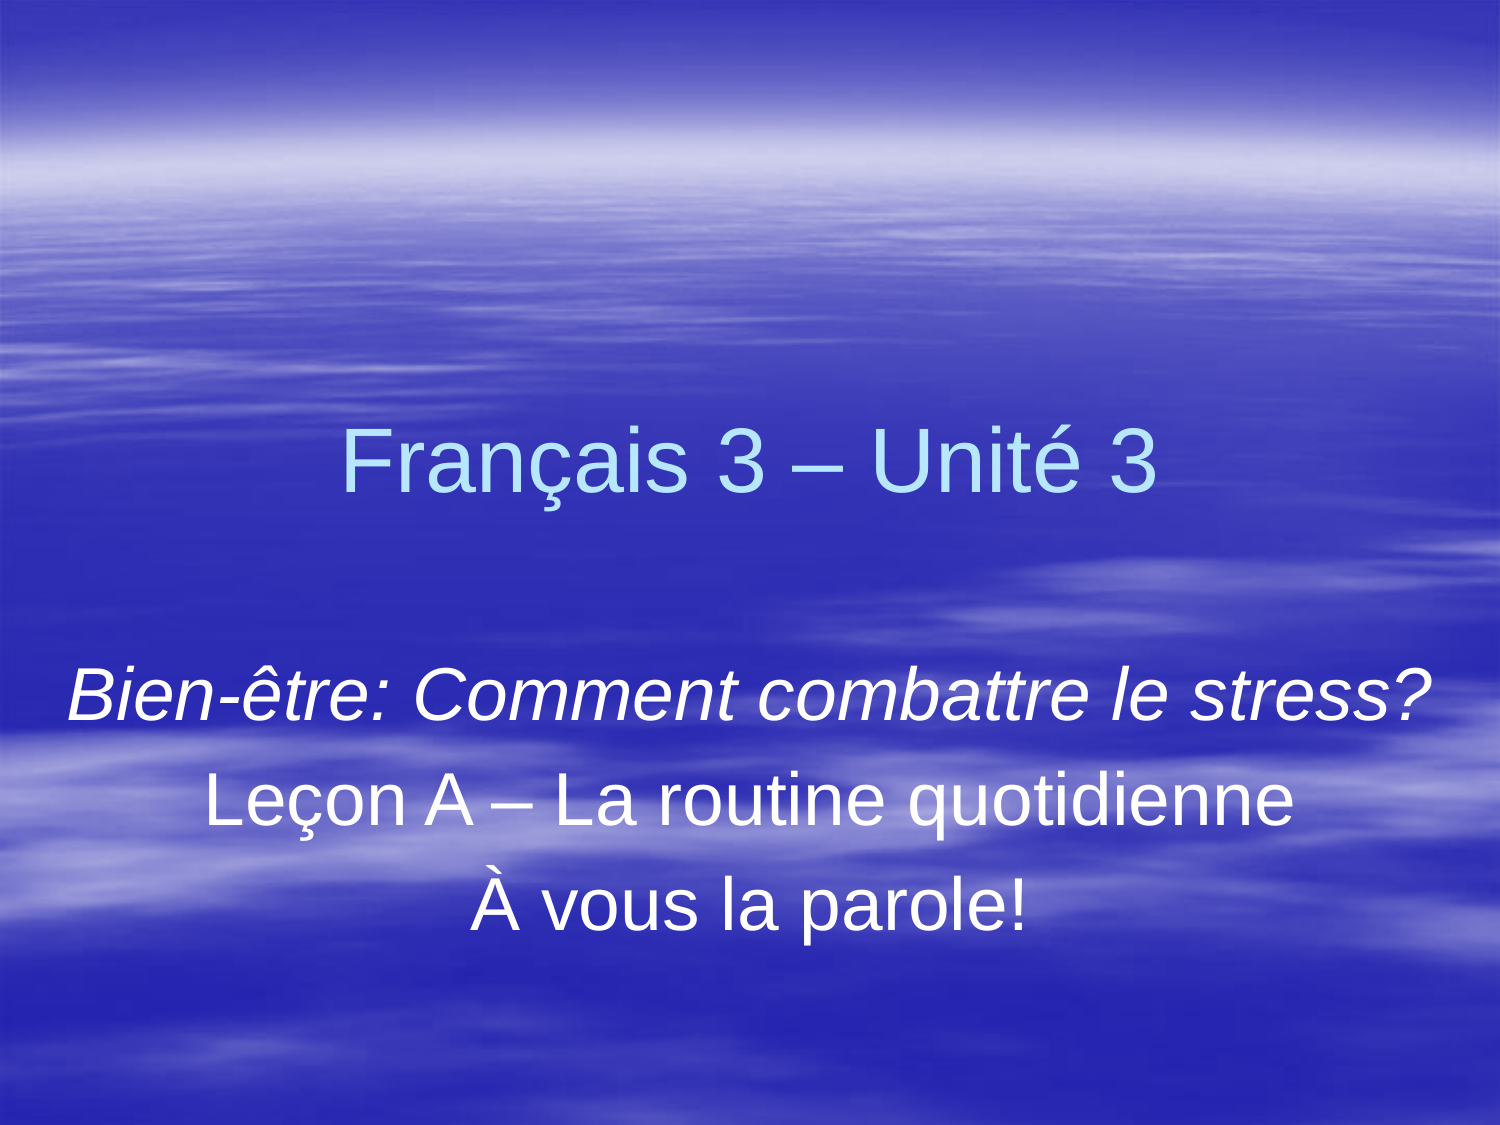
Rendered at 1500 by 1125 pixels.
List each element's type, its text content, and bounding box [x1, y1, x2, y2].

title Français 3 – Unité 3 [112, 324, 1388, 588]
subtitle Bien-être: Comment combattre le stress? Leçon A – La routine quotidienne À vous la parole! [0, 637, 1500, 1038]
